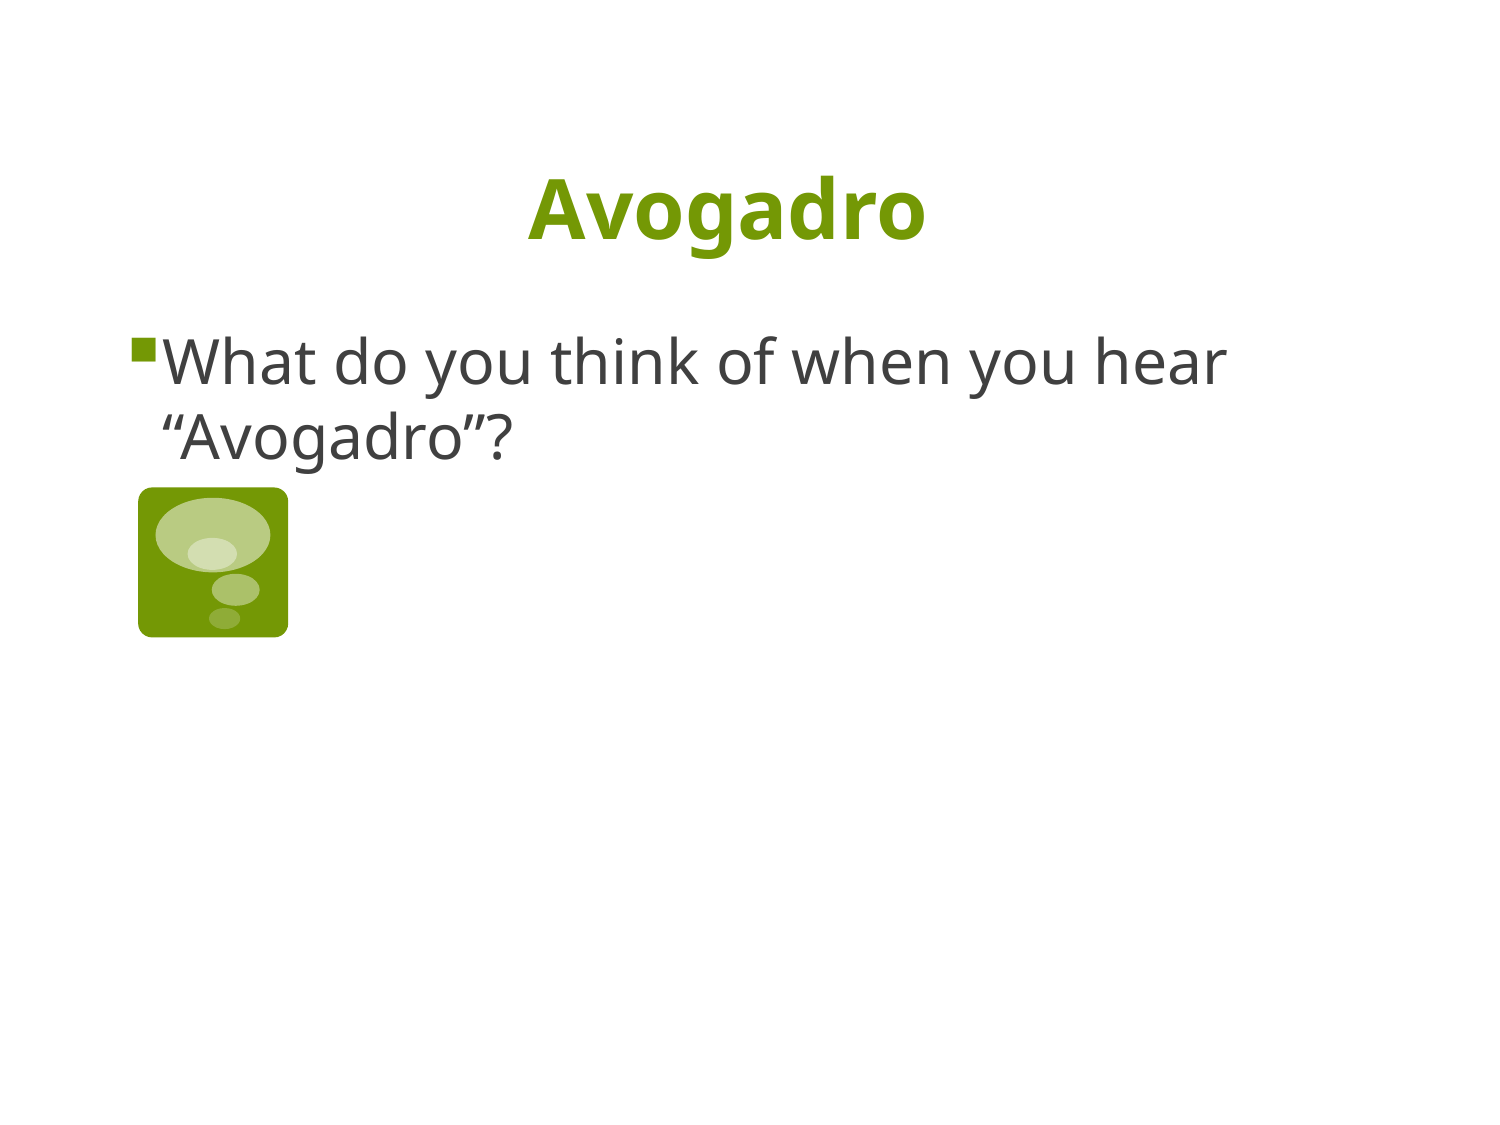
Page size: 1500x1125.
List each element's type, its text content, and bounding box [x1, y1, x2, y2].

title Avogadro [323, 76, 1135, 264]
list What do you think of when you hear “Avogadro”? [110, 314, 1374, 1040]
